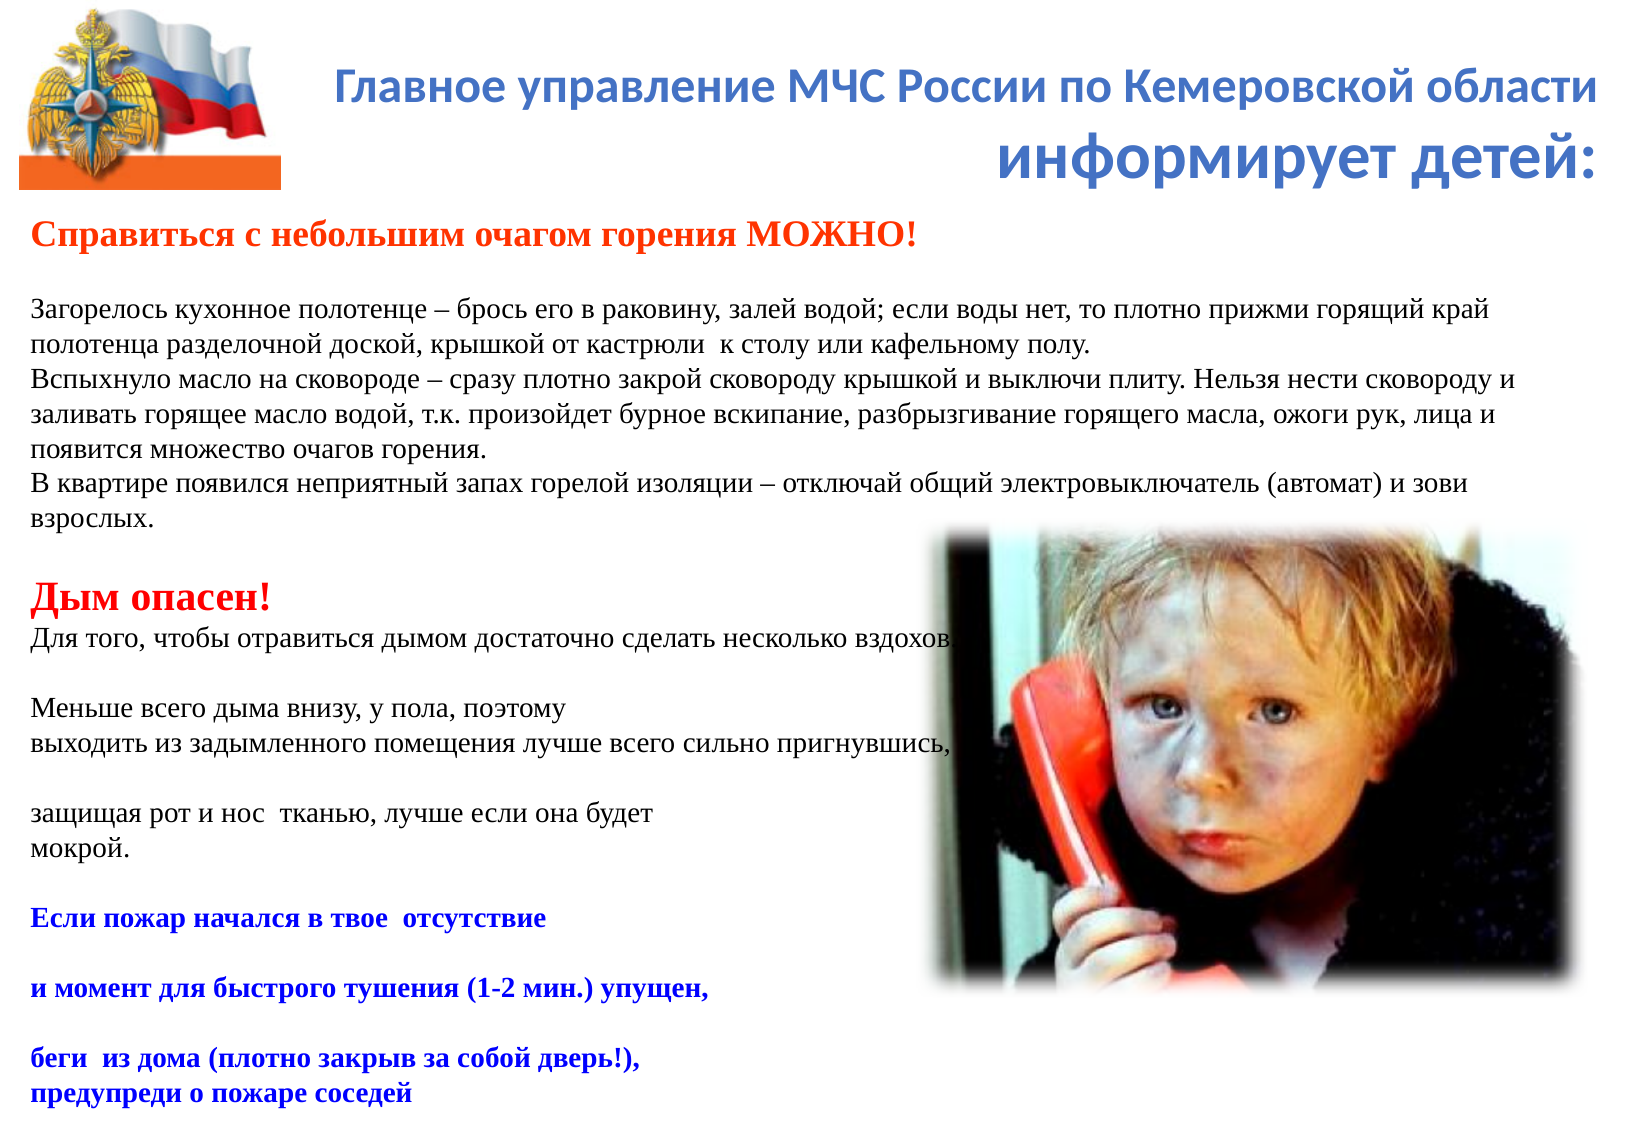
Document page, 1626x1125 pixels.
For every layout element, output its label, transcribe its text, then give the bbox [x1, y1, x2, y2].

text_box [19, 0, 281, 190]
text_box Главное управление МЧС России по Кемеровской области информирует детей: [205, 45, 1614, 200]
picture [916, 518, 1589, 998]
text_box Справиться с небольшим очагом горения МОЖНО! Загорелось кухонное полотенце – брось его в раковину, залей водой; если воды нет, то плотно прижми горящий край полотенца разделочной доской, крышкой от кастрюли к столу или кафельному полу. Вспыхнуло масло на сковороде – сразу плотно закрой сковороду крышкой и выключи плиту. Нельзя нести сковороду и заливать горящее масло водой, т.к. произойдет бурное вскипание, разбрызгивание горящего масла, ожоги рук, лица и появится множество очагов горения. В квартире появился неприятный запах горелой изоляции – отключай общий электровыключатель (автомат) и зови взрослых. Дым опасен! Для того, чтобы отравиться дымом достаточно сделать несколько вздохов. Меньше всего дыма внизу, у пола, поэтому выходить из задымленного помещения лучше всего сильно пригнувшись, защищая рот и нос тканью, лучше если она будет мокрой. Если пожар начался в твое отсутствие и момент для быстрого тушения (1-2 мин.) упущен, беги из дома (плотно закрыв за собой дверь!), предупреди о пожаре соседей вызывай пожарную охрану по телефону 01, 112 с сотового, помощь обязательно придет! [15, 201, 1610, 1125]
